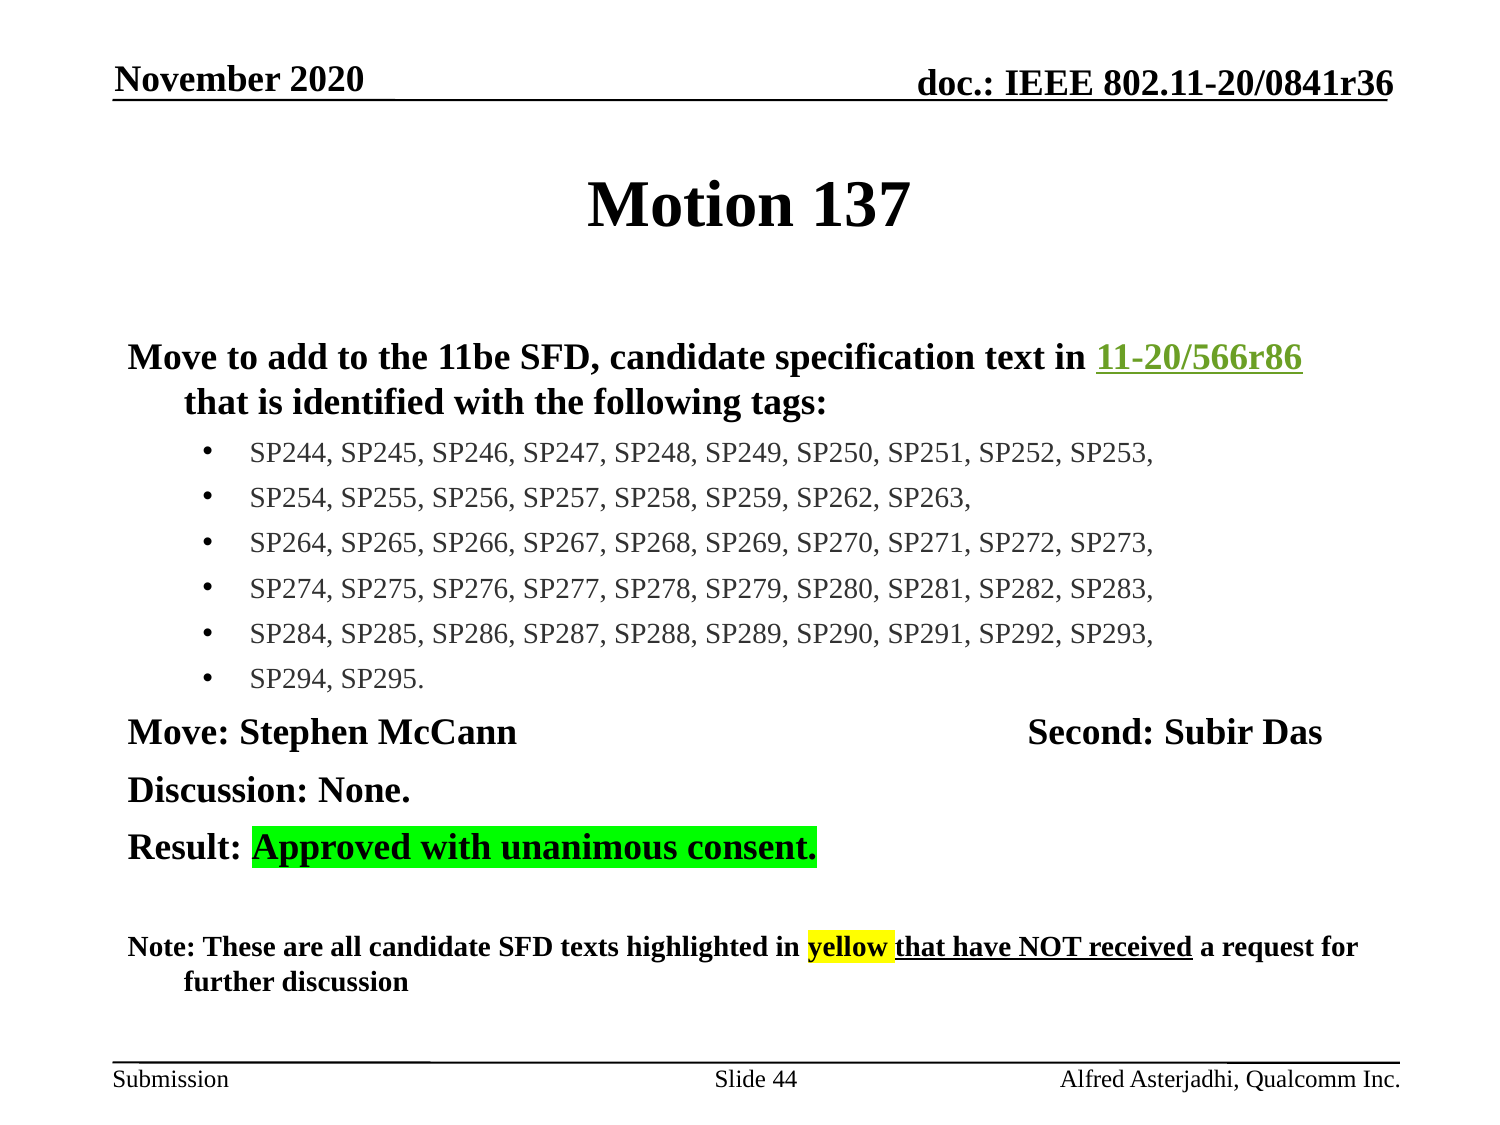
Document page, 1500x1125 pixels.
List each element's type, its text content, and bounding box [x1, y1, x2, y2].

list Move to add to the 11be SFD, candidate specification text in 11-20/566r86 that is identified with the following tags: SP244, SP245, SP246, SP247, SP248, SP249, SP250, SP251, SP252, SP253, SP254, SP255, SP256, SP257, SP258, SP259, SP262, SP263, SP264, SP265, SP266, SP267, SP268, SP269, SP270, SP271, SP272, SP273, SP274, SP275, SP276, SP277, SP278, SP279, SP280, SP281, SP282, SP283, SP284, SP285, SP286, SP287, SP288, SP289, SP290, SP291, SP292, SP293, SP294, SP295. Move: Stephen McCann Second: Subir Das Discussion: None. Result: Approved with unanimous consent. Note: These are all candidate SFD texts highlighted in yellow that have NOT received a request for further discussion [112, 324, 1388, 1063]
slide_number Slide 44 [712, 1061, 800, 1123]
footer Alfred Asterjadhi, Qualcomm Inc. [878, 1061, 1402, 1093]
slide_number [114, 54, 423, 100]
title Motion 137 [112, 112, 1388, 288]
